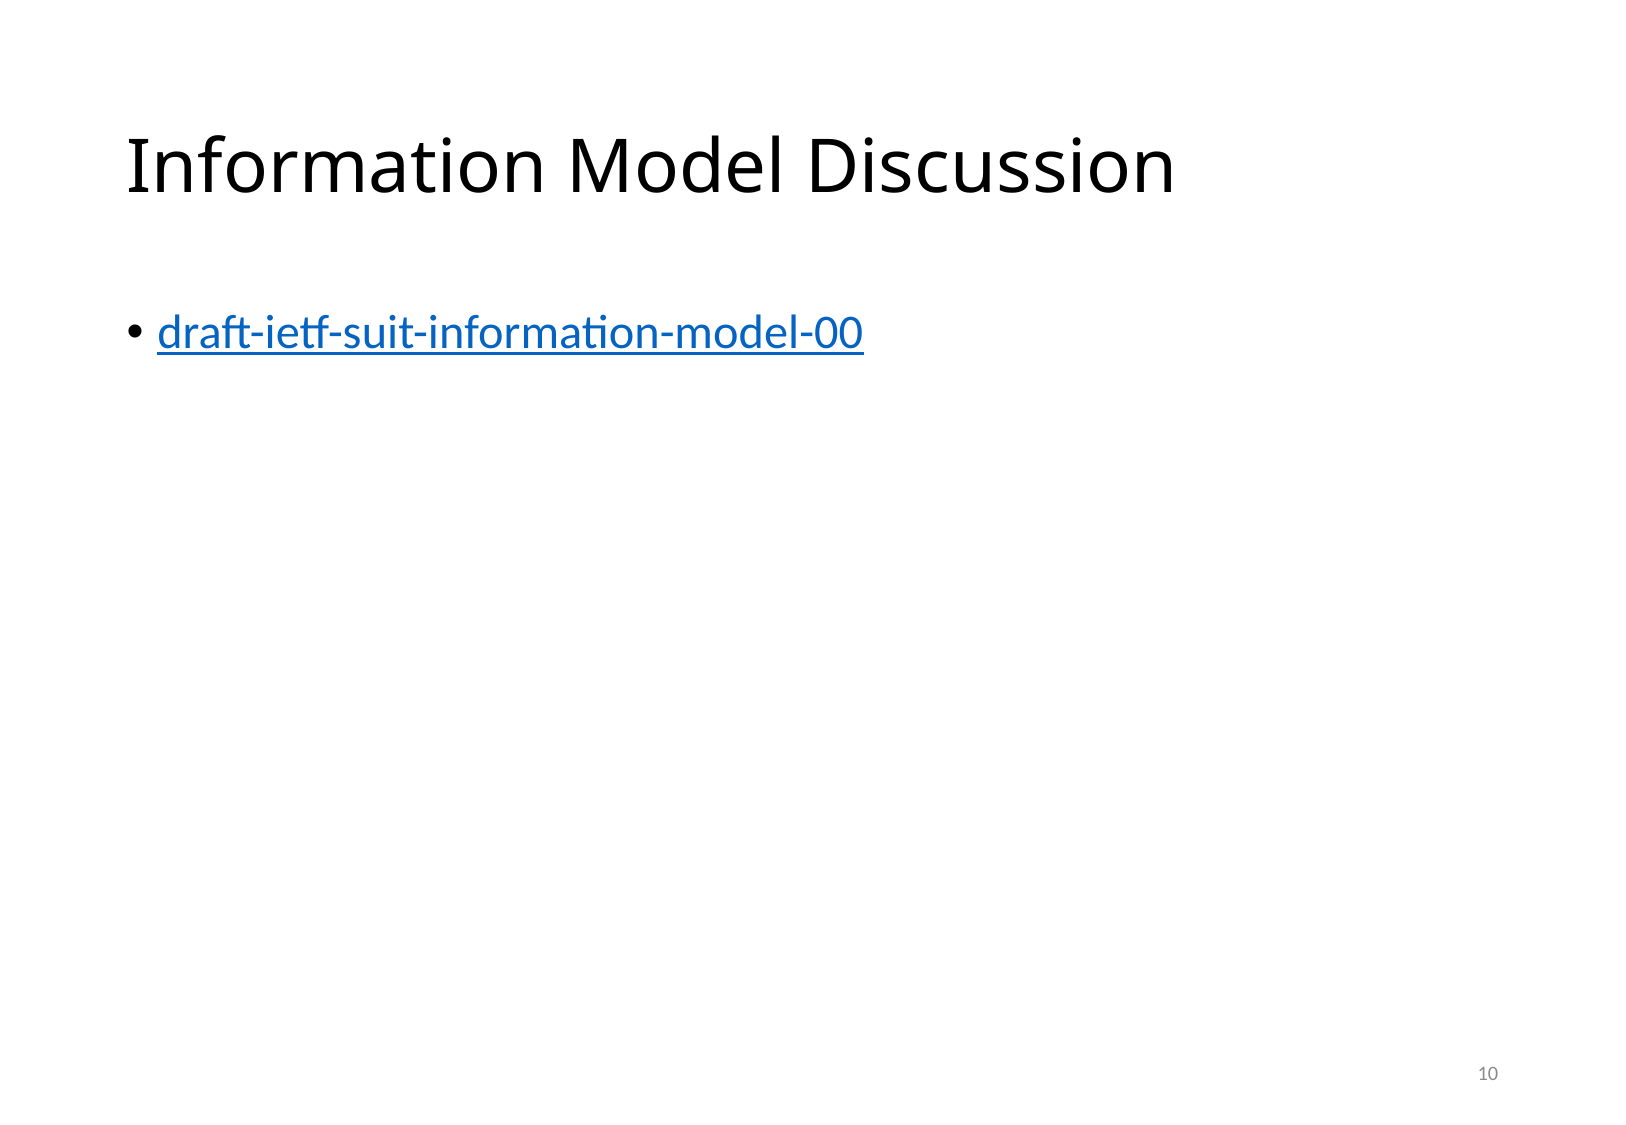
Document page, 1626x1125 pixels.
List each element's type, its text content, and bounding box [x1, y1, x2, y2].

list draft-ietf-suit-information-model-00 [111, 299, 1514, 1014]
slide_number 10 [1147, 1042, 1514, 1103]
title Information Model Discussion [111, 59, 1514, 278]
